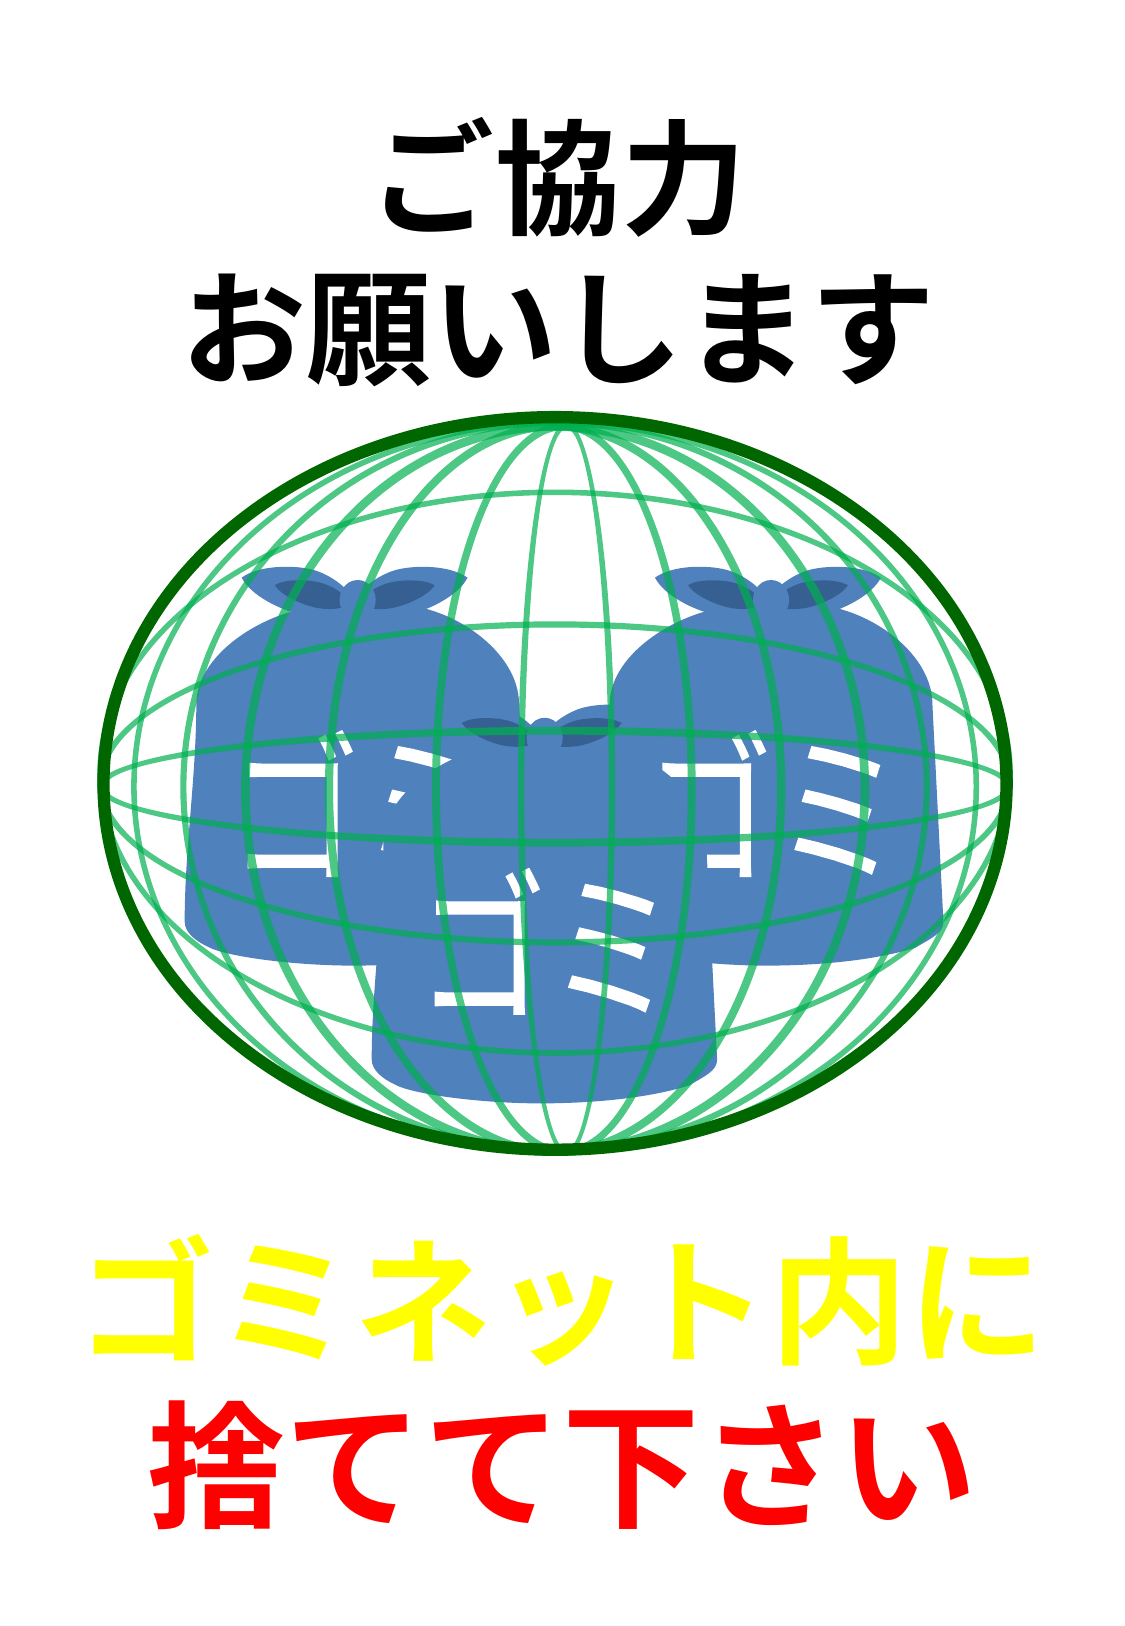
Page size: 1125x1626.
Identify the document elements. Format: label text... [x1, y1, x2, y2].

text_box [97, 410, 1014, 1157]
text_box ゴミネット内に 捨てて下さい [0, 1208, 1125, 1553]
text_box ご協力 お願いします [0, 93, 1125, 408]
